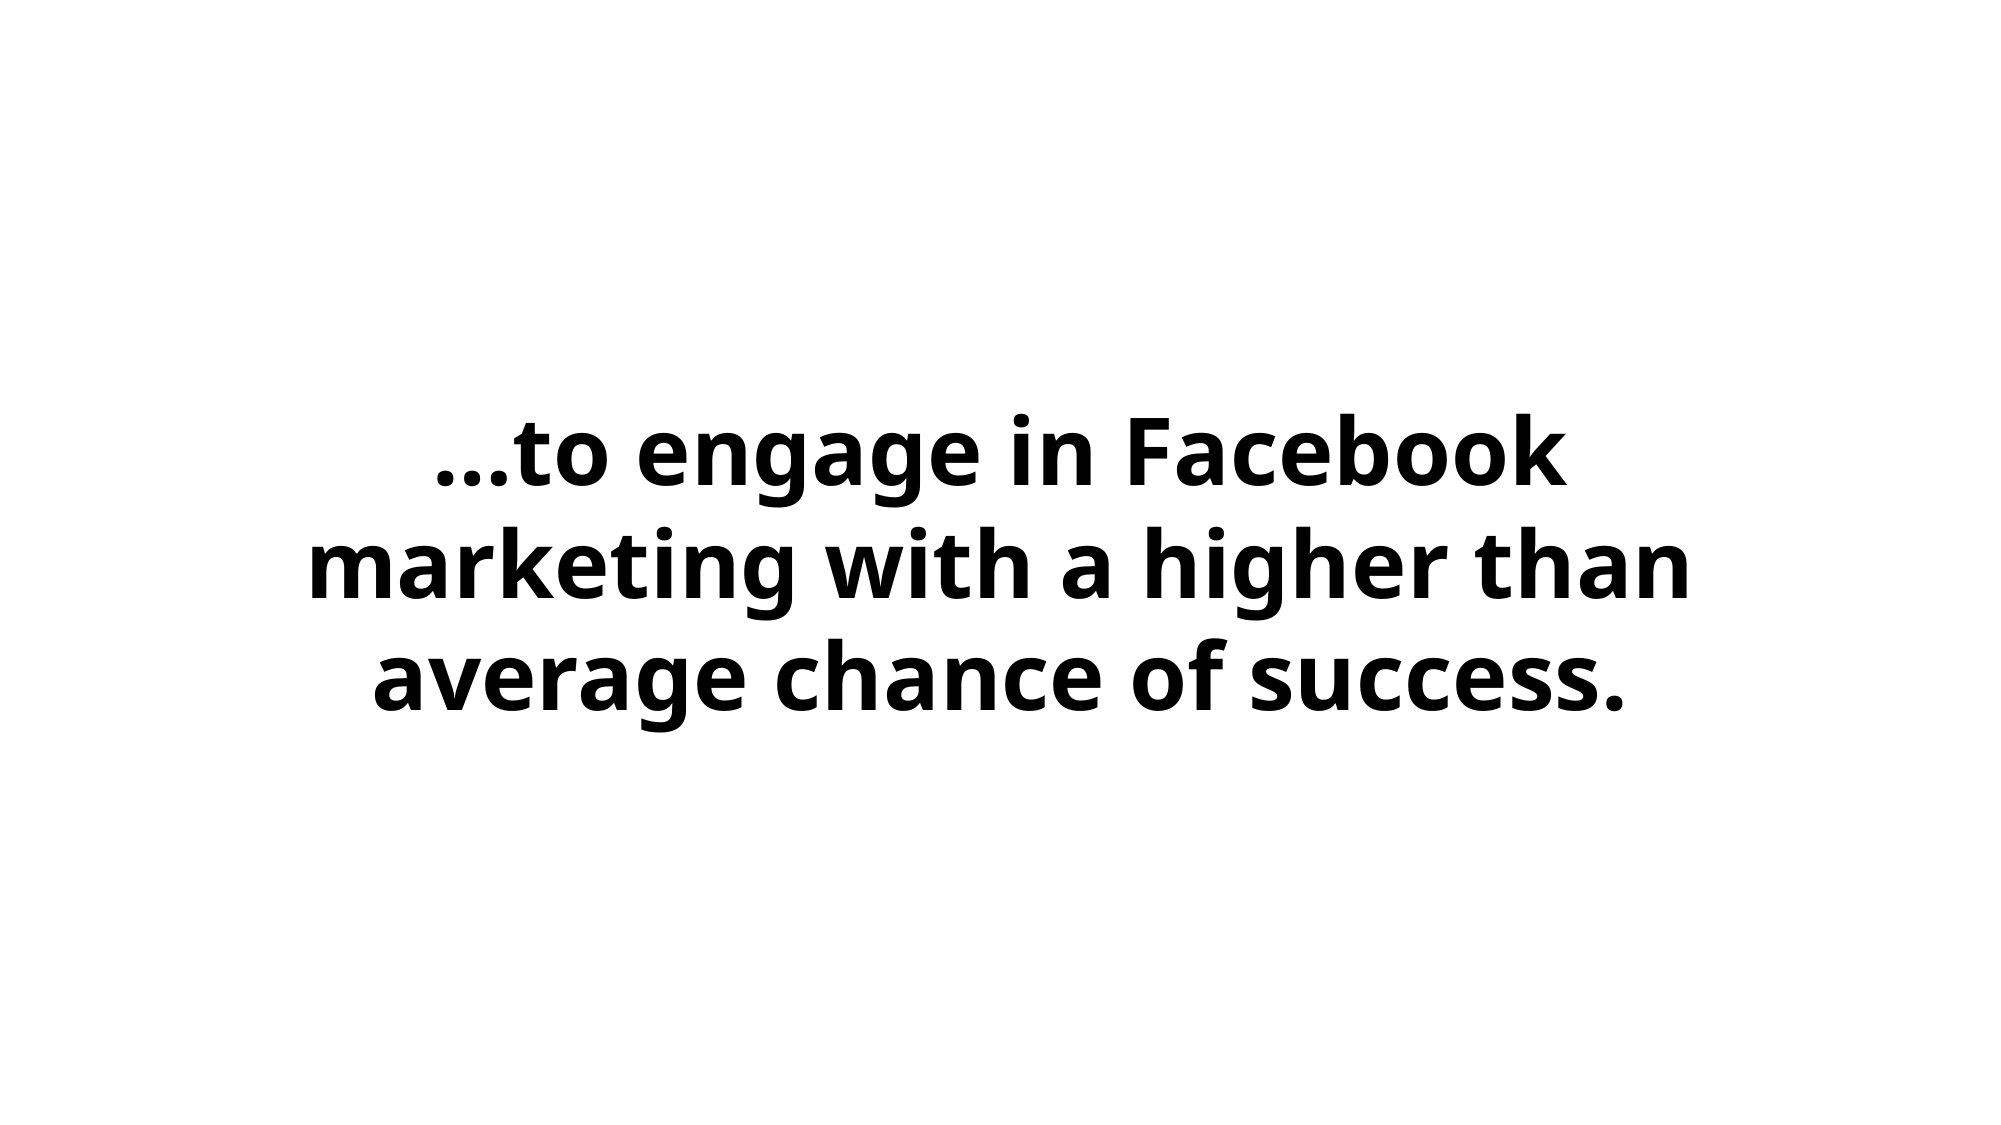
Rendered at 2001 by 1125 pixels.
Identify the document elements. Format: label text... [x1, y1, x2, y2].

text_box …to engage in Facebook marketing with a higher than average chance of success. [190, 384, 1810, 737]
